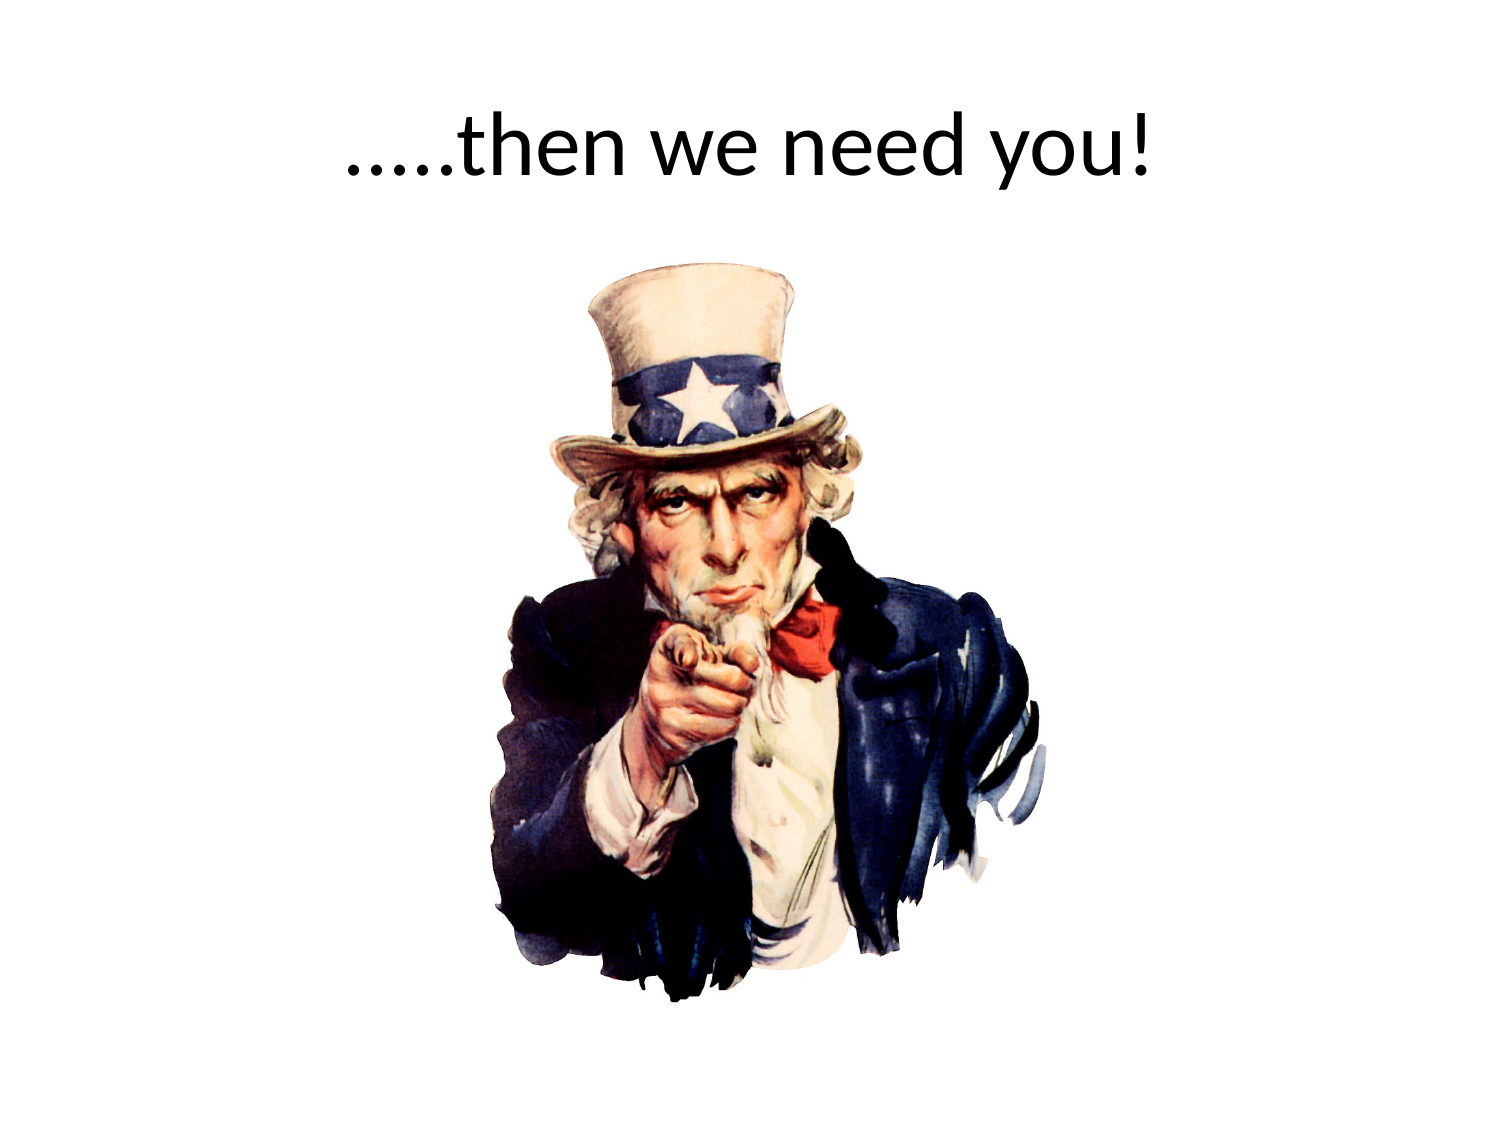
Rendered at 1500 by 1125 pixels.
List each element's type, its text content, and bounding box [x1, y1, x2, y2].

title .....then we need you! [74, 44, 1426, 233]
picture [480, 245, 1057, 1020]
